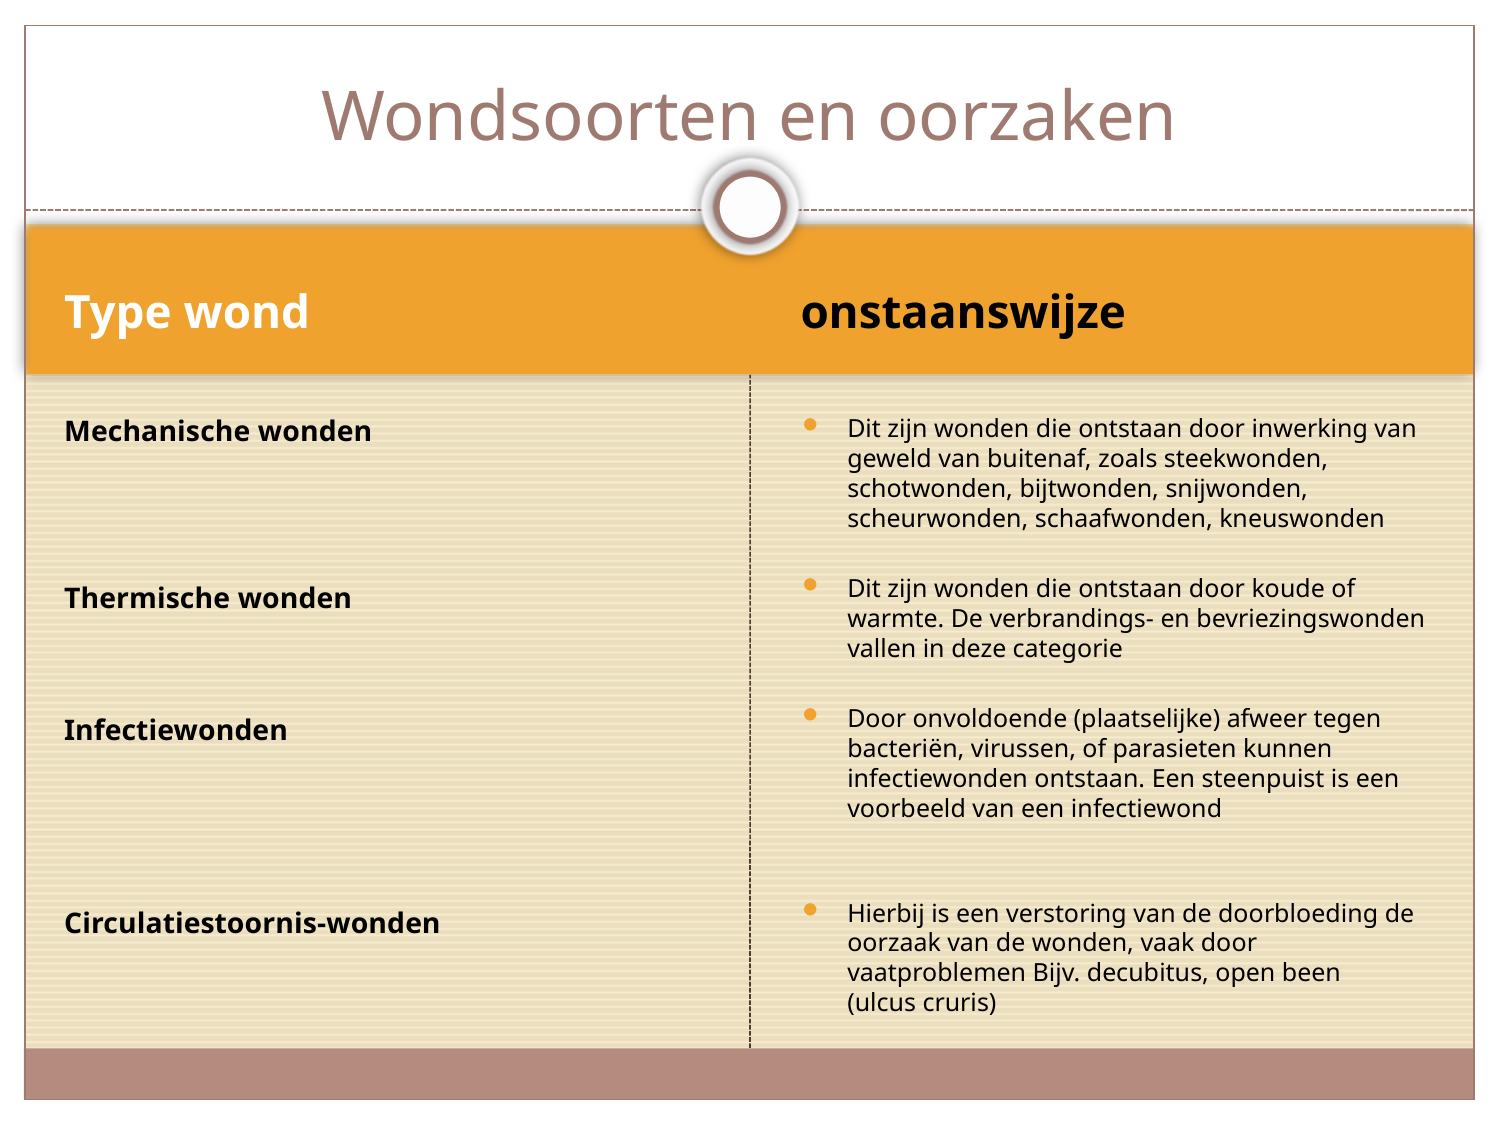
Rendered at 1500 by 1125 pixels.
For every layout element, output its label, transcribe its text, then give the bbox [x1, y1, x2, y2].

list onstaanswijze [785, 249, 1450, 371]
list Type wond [48, 249, 714, 371]
title Wondsoorten en oorzaken [49, 37, 1450, 162]
list Mechanische wonden Thermische wonden Infectiewonden Circulatiestoornis-wonden [49, 405, 713, 1032]
list Dit zijn wonden die ontstaan door inwerking van geweld van buitenaf, zoals steekwonden, schotwonden, bijtwonden, snijwonden, scheurwonden, schaafwonden, kneuswonden Dit zijn wonden die ontstaan door koude of warmte. De verbrandings- en bevriezingswonden vallen in deze categorie Door onvoldoende (plaatselijke) afweer tegen bacteriën, virussen, of parasieten kunnen infectiewonden ontstaan. Een steenpuist is een voorbeeld van een infectiewond Hierbij is een verstoring van de doorbloeding de oorzaak van de wonden, vaak door vaatproblemen Bijv. decubitus, open been (ulcus cruris) [787, 405, 1450, 1033]
